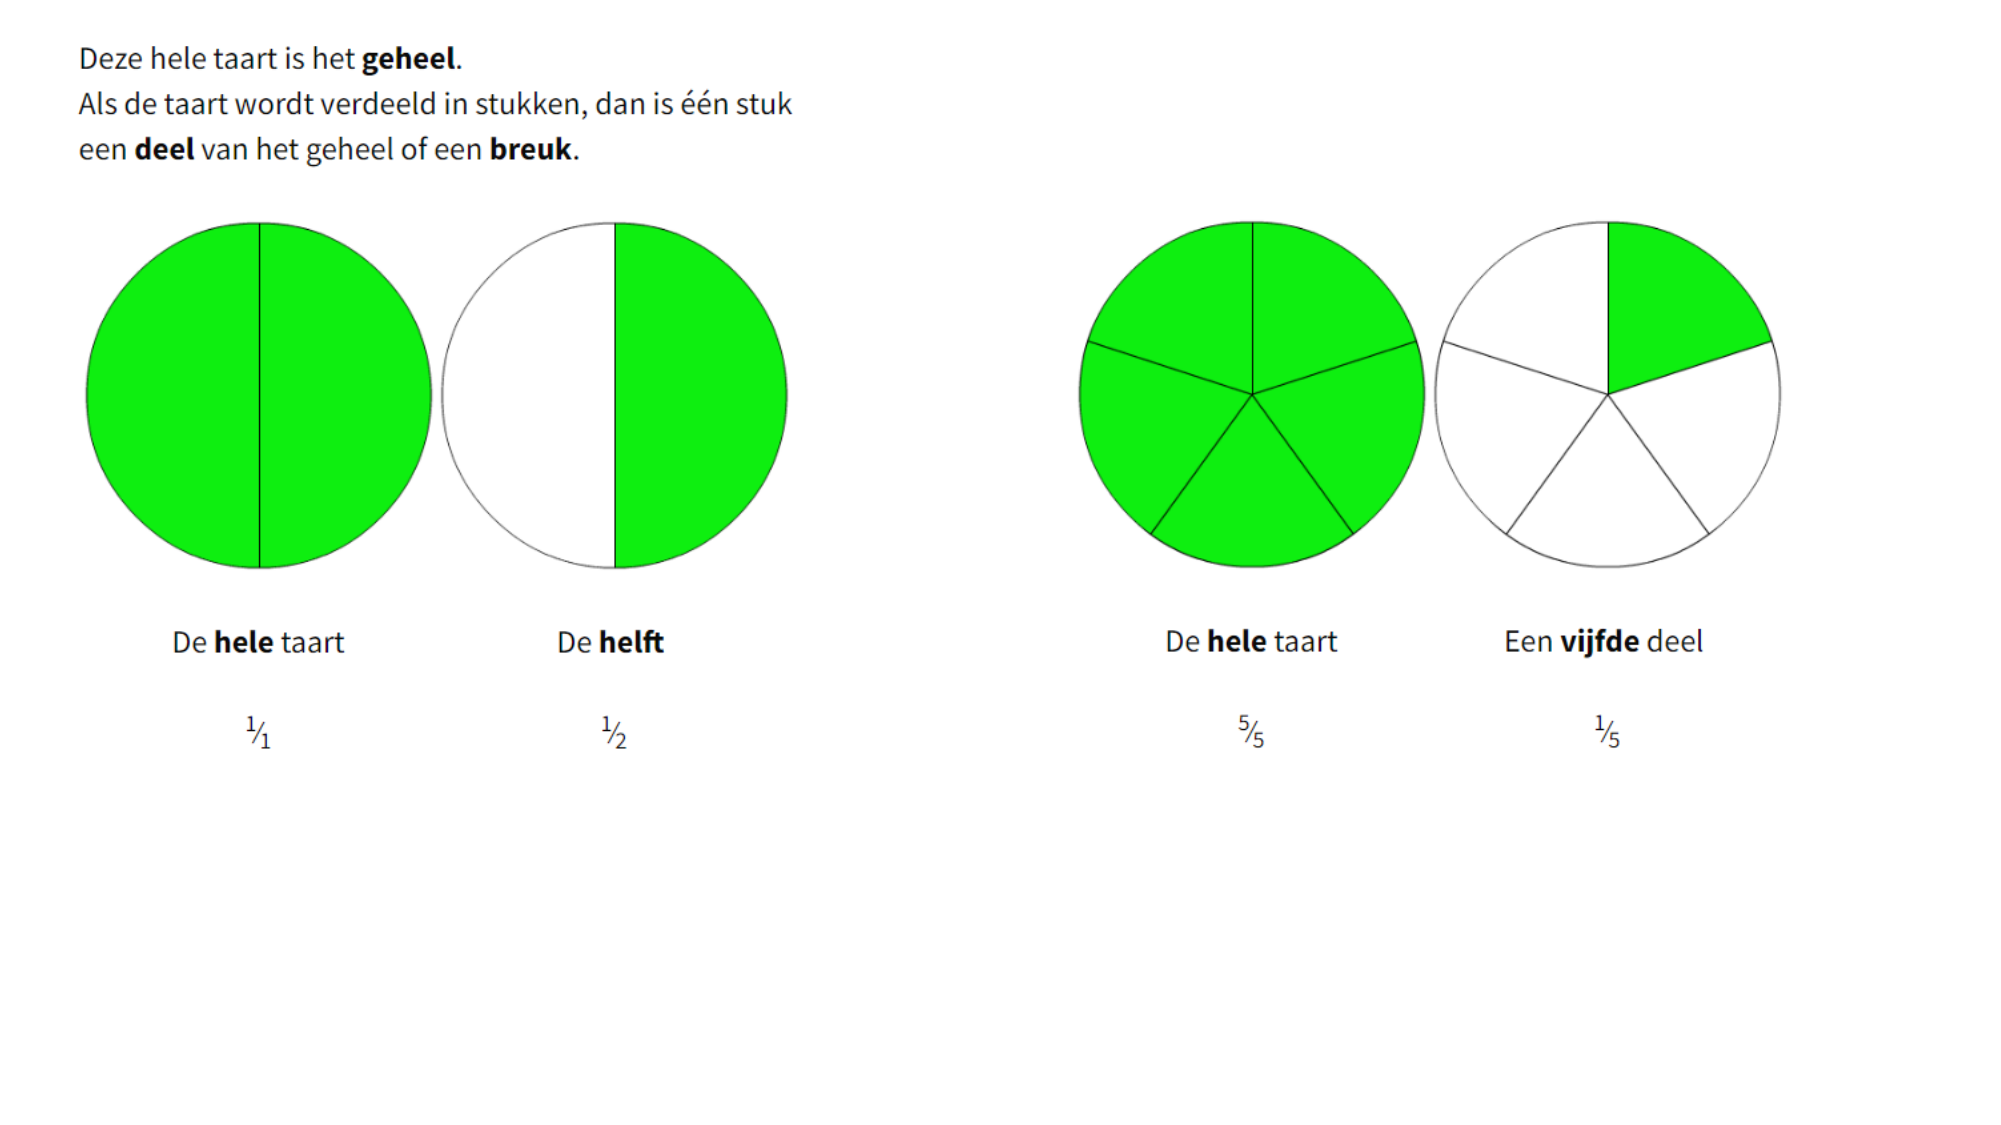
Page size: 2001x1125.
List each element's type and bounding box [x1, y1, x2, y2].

picture [1038, 200, 1793, 753]
picture [58, 29, 813, 778]
